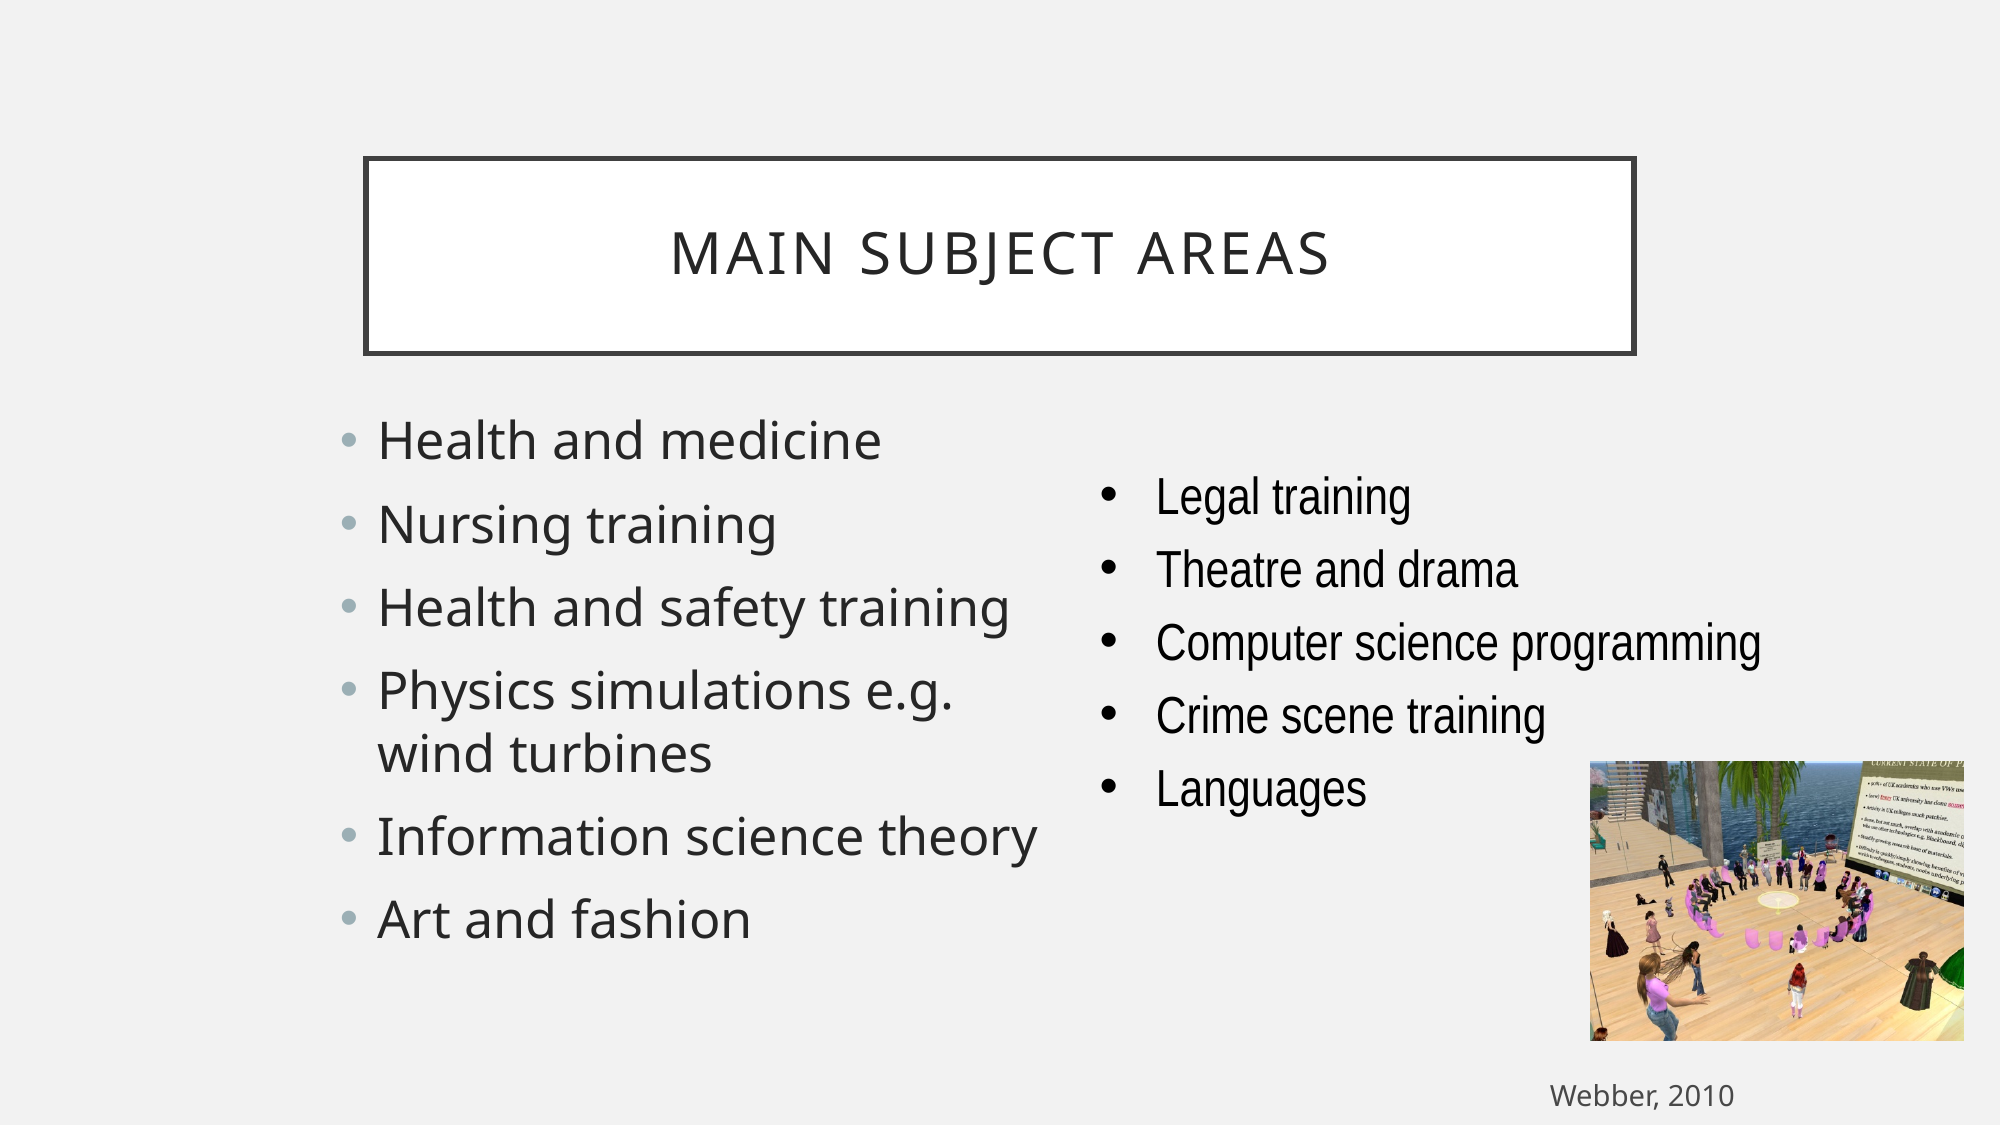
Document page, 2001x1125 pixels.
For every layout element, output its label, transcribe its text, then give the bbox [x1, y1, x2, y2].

title Main subject areas [363, 156, 1637, 356]
picture [1590, 761, 1964, 1041]
list Health and medicine Nursing training Health and safety training Physics simulations e.g. wind turbines Information science theory Art and fashion [324, 400, 1071, 1125]
text_box Legal training Theatre and drama Computer science programming Crime scene training Languages [1084, 382, 1812, 1125]
